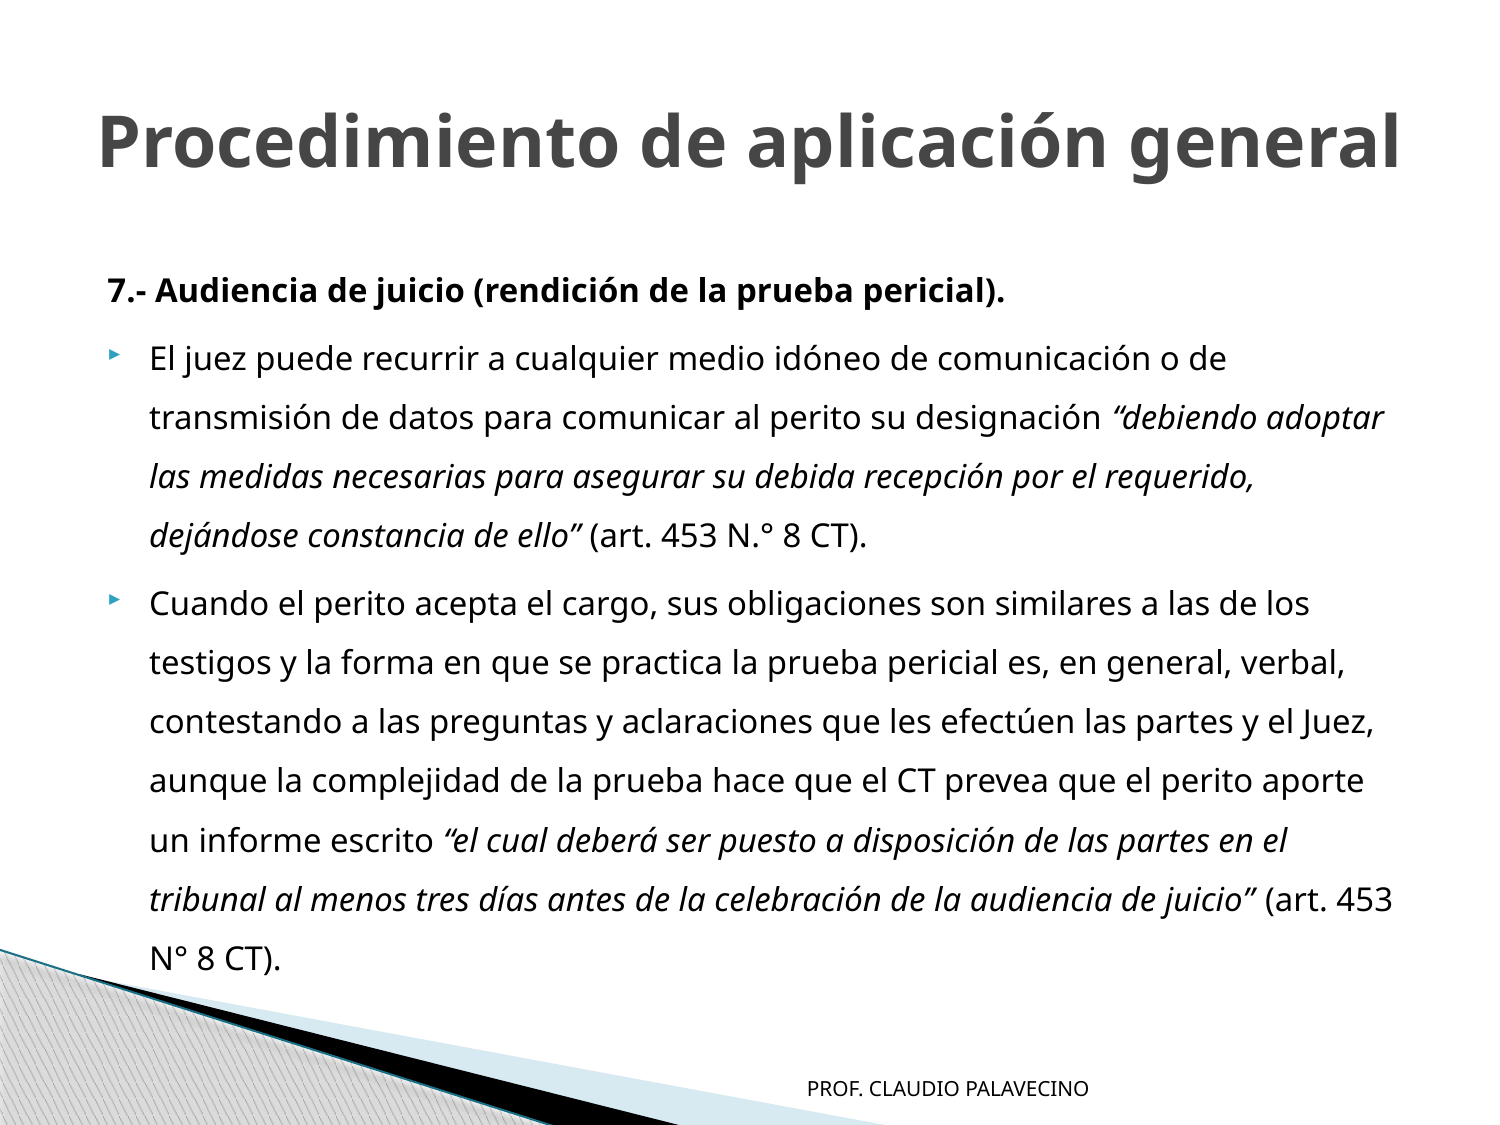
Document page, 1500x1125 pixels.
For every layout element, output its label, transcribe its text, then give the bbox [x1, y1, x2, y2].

title Procedimiento de aplicación general [75, 45, 1425, 233]
footer PROF. CLAUDIO PALAVECINO [718, 1051, 1105, 1112]
list 7.- Audiencia de juicio (rendición de la prueba pericial). El juez puede recurrir a cualquier medio idóneo de comunicación o de transmisión de datos para comunicar al perito su designación “debiendo adoptar las medidas necesarias para asegurar su debida recepción por el requerido, dejándose constancia de ello” (art. 453 N.° 8 CT). Cuando el perito acepta el cargo, sus obligaciones son similares a las de los testigos y la forma en que se practica la prueba pericial es, en general, verbal, contestando a las preguntas y aclaraciones que les efectúen las partes y el Juez, aunque la complejidad de la prueba hace que el CT prevea que el perito aporte un informe escrito “el cual deberá ser puesto a disposición de las partes en el tribunal al menos tres días antes de la celebración de la audiencia de juicio” (art. 453 N° 8 CT). [75, 243, 1425, 986]
